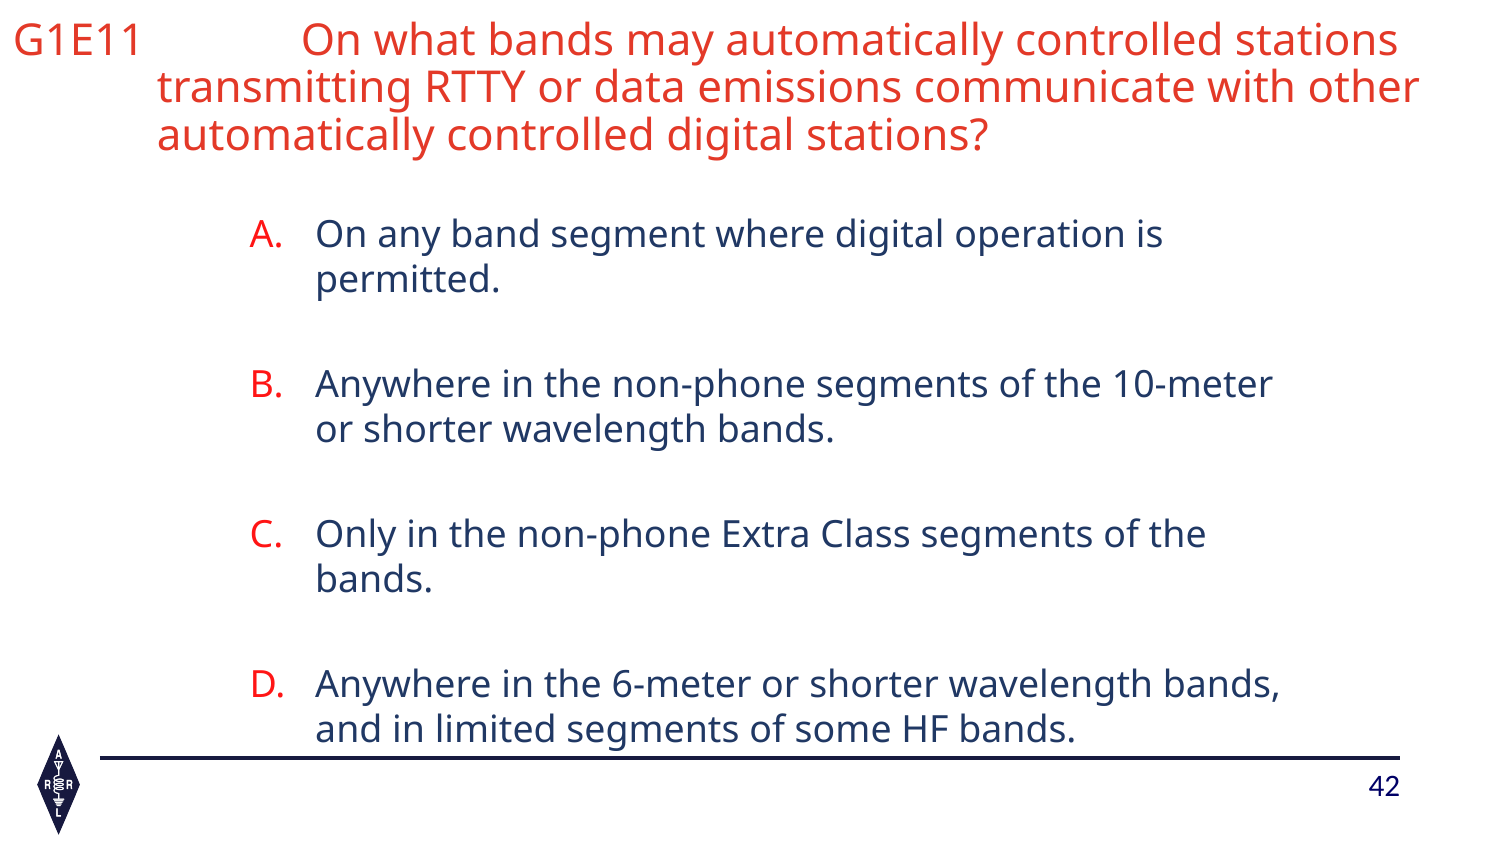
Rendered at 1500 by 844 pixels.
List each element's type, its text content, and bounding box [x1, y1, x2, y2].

list [76, 193, 1425, 827]
text_box On any band segment where digital operation is permitted. Anywhere in the non-phone segments of the 10-meter or shorter wavelength bands. Only in the non-phone Extra Class segments of the bands. Anywhere in the 6-meter or shorter wavelength bands, and in limited segments of some HF bands. [238, 204, 1329, 816]
picture [37, 734, 80, 835]
title G1E11 On what bands may automatically controlled stations transmitting RTTY or data emissions communicate with other automatically controlled digital stations? [12, 11, 1488, 193]
slide_number 42 [1329, 761, 1400, 807]
